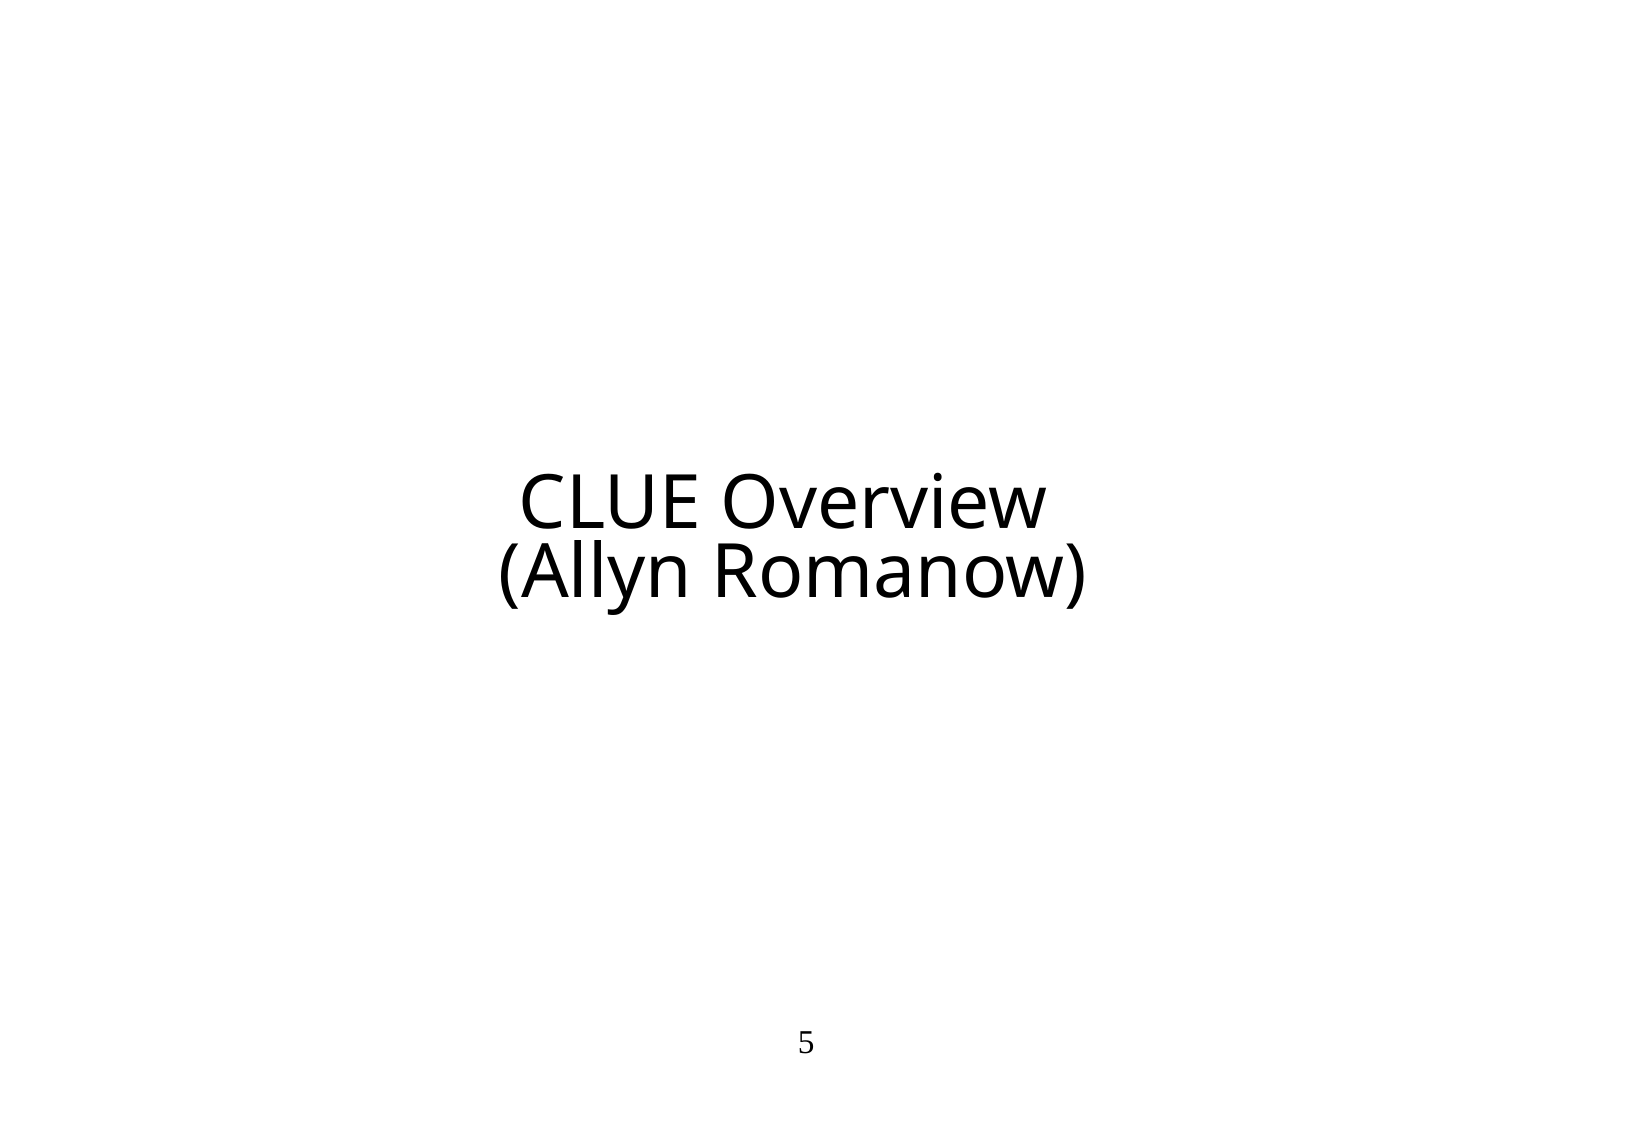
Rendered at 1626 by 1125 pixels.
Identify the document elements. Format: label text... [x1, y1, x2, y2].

title CLUE Overview (Allyn Romanow) [162, 350, 1433, 735]
text_box 5 [700, 1012, 913, 1068]
